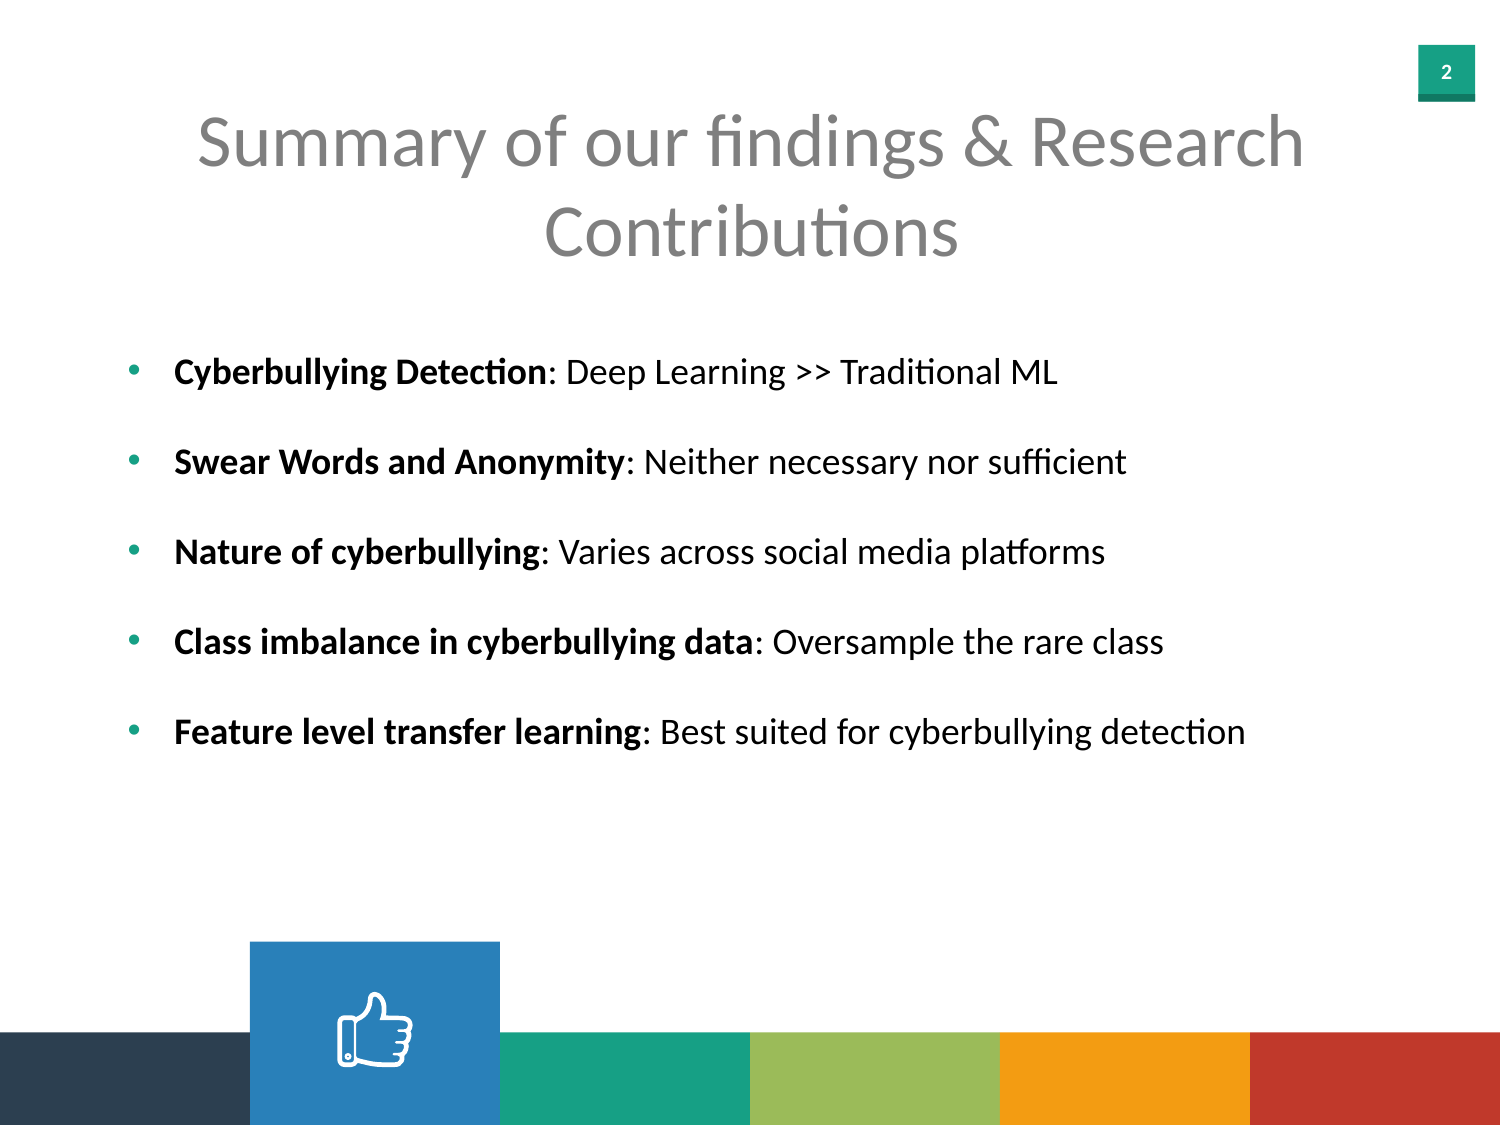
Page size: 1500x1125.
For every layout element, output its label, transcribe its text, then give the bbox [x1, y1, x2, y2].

text_box [500, 1032, 750, 1125]
text_box [750, 1032, 999, 1125]
text_box [1250, 1032, 1500, 1125]
text_box [249, 941, 500, 1125]
text_box [0, 1032, 250, 1125]
text_box Summary of our findings & Research Contributions [0, 84, 1500, 281]
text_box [337, 991, 413, 1068]
text_box [999, 1032, 1250, 1125]
text_box Cyberbullying Detection: Deep Learning >> Traditional ML Swear Words and Anonymity: Neither necessary nor sufficient Nature of cyberbullying: Varies across social media platforms Class imbalance in cyberbullying data: Oversample the rare class Feature level transfer learning: Best suited for cyberbullying detection [112, 339, 1339, 764]
